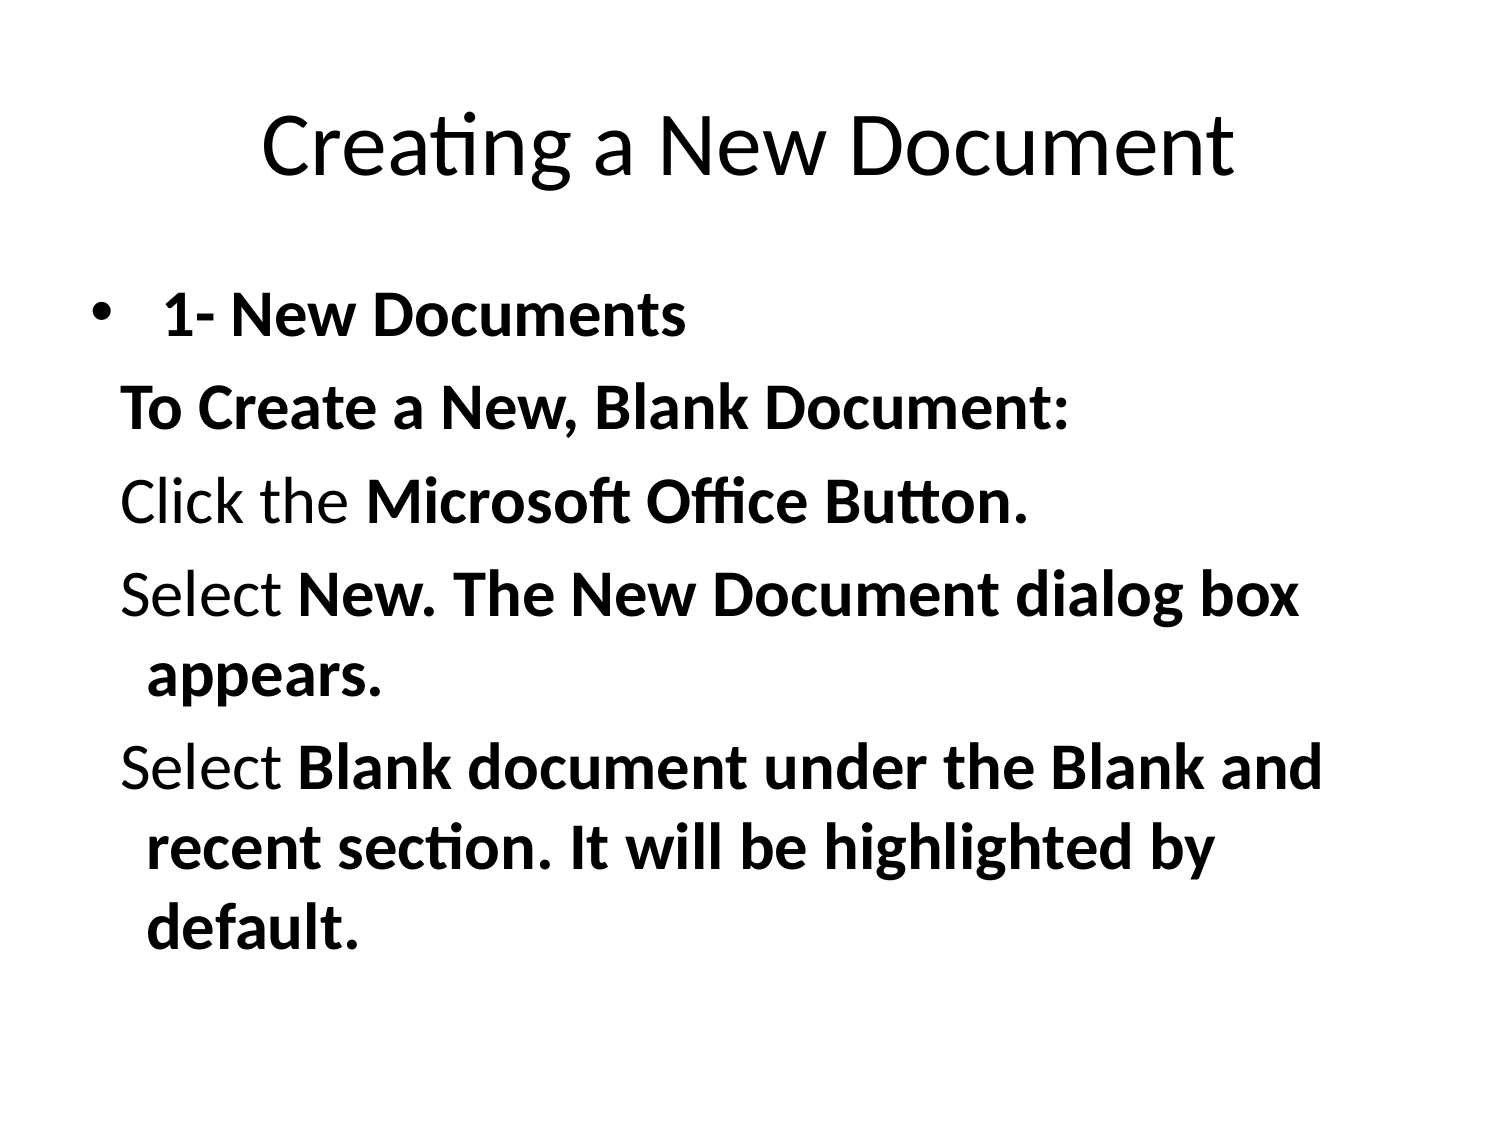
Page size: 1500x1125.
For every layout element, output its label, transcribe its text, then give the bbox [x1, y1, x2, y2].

title Creating a New Document [75, 45, 1425, 233]
list 1- New Documents To Create a New, Blank Document: Click the Microsoft Office Button. Select New. The New Document dialog box appears. Select Blank document under the Blank and recent section. It will be highlighted by default. [75, 262, 1425, 1005]
